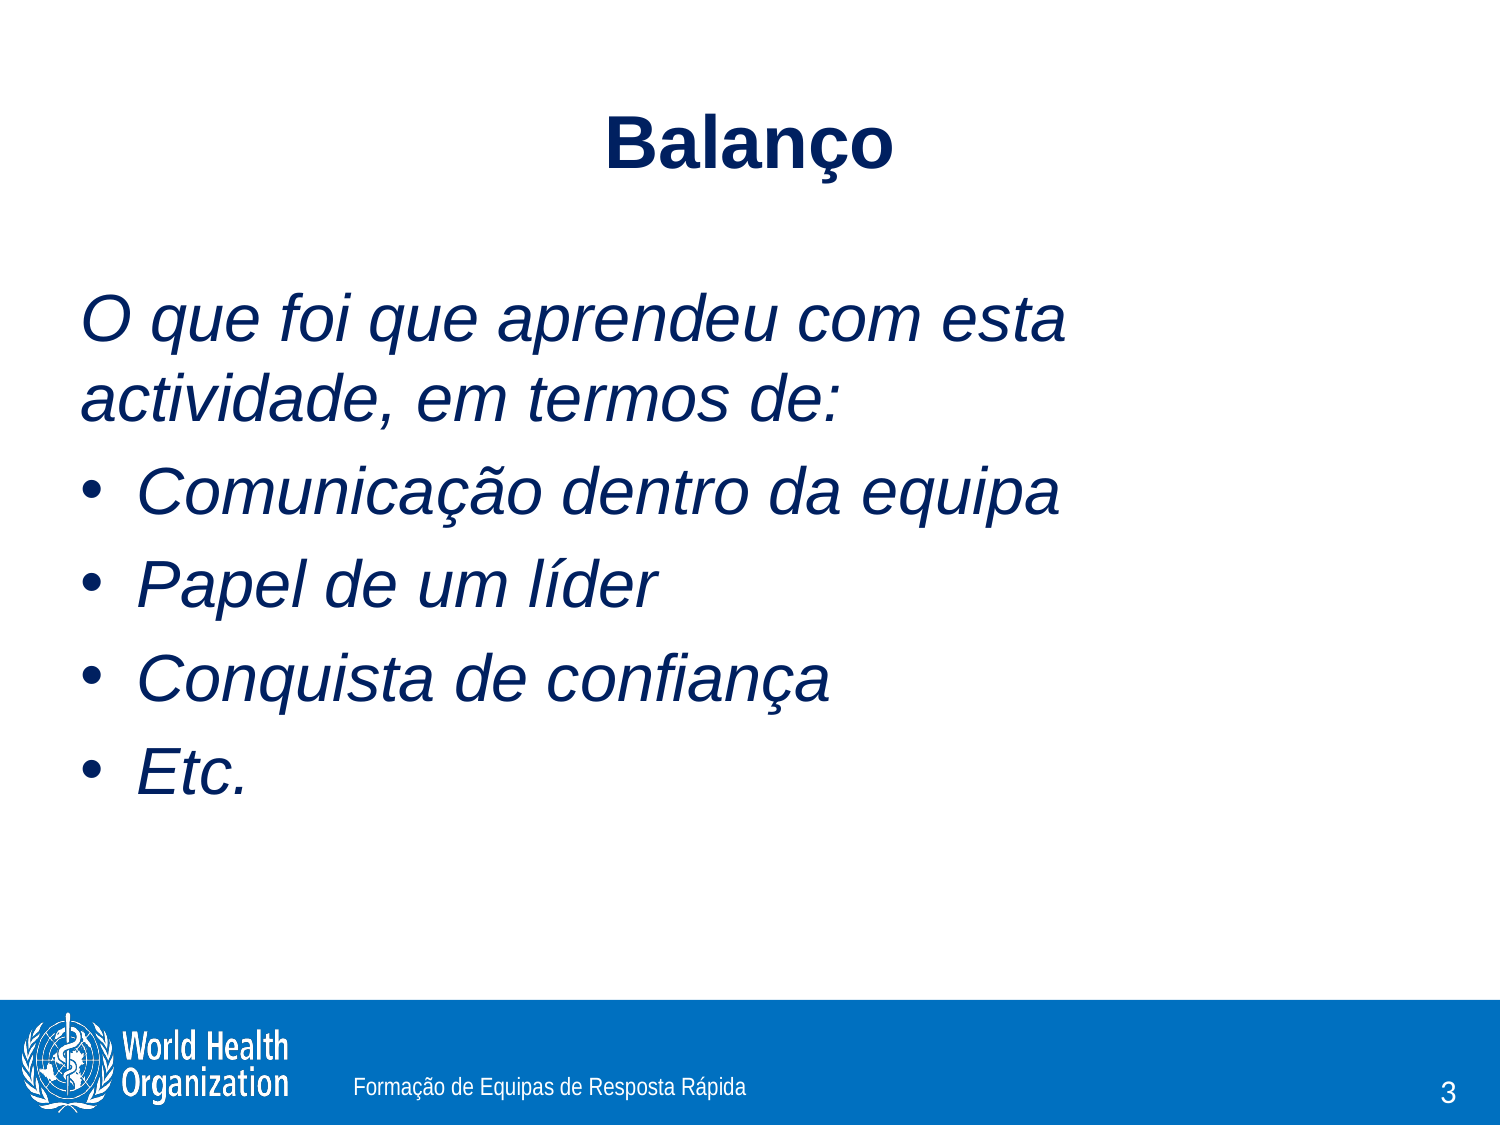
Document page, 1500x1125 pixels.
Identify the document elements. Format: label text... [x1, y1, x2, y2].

picture [21, 1012, 288, 1113]
title Balanço [75, 45, 1425, 233]
list O que foi que aprendeu com esta actividade, em termos de: Comunicação dentro da equipa Papel de um líder Conquista de confiança Etc. [64, 267, 1415, 1010]
